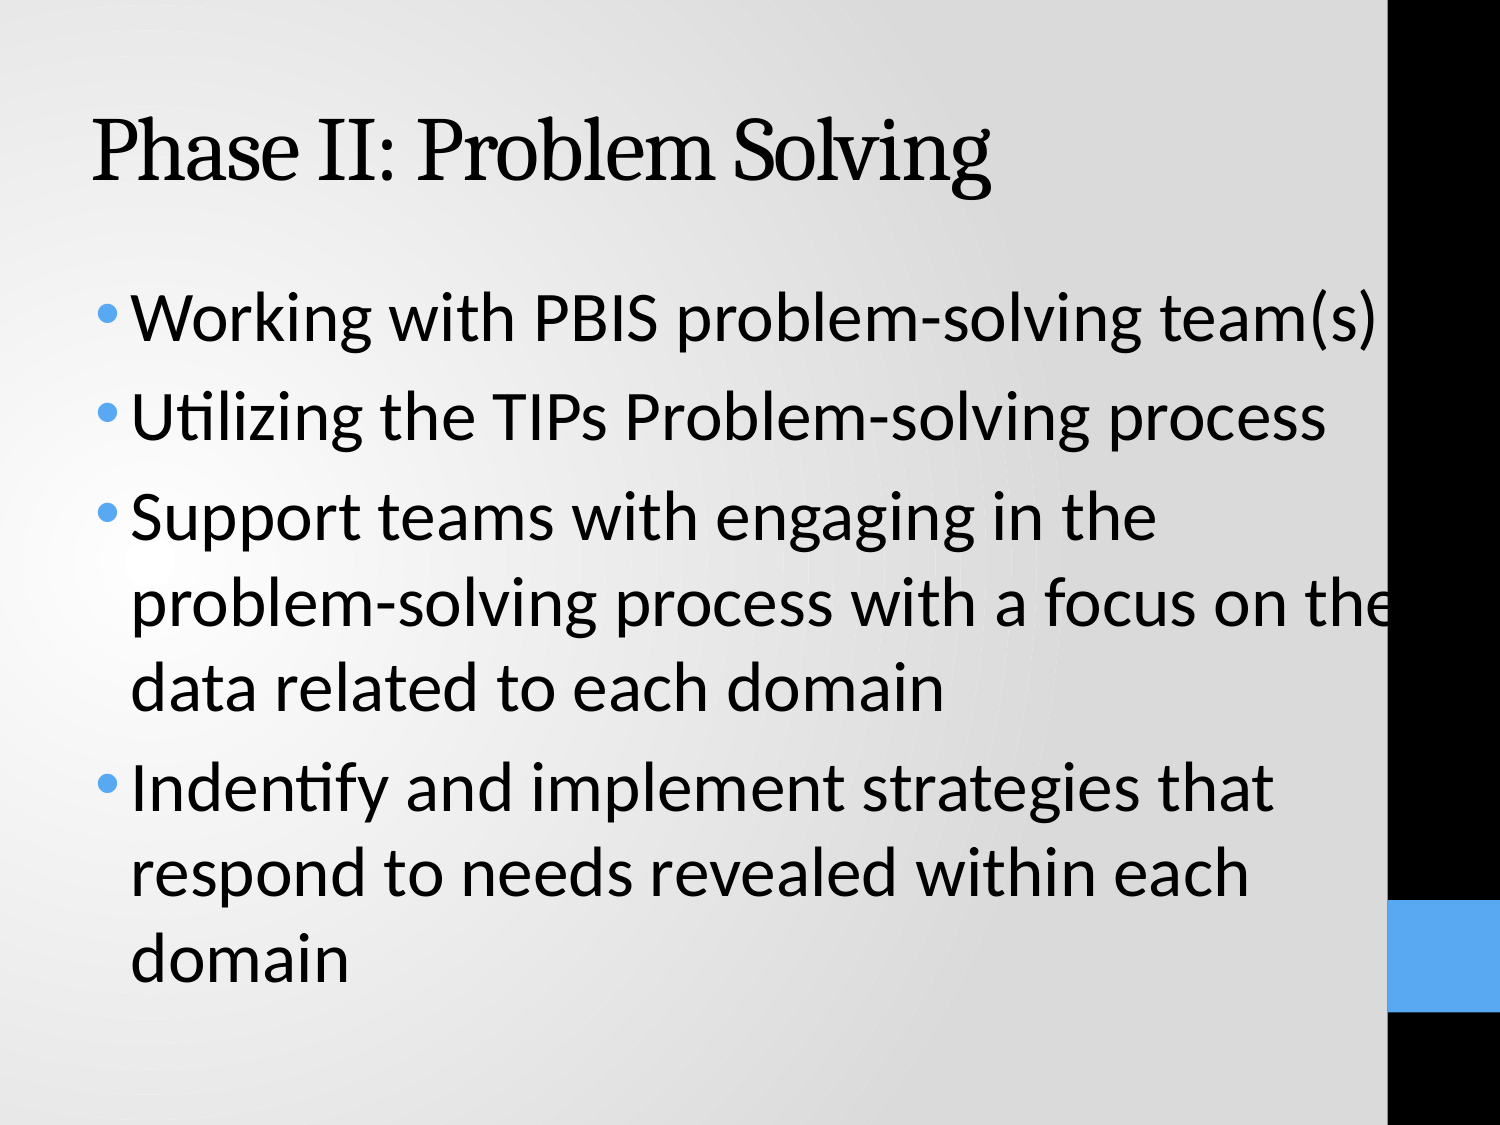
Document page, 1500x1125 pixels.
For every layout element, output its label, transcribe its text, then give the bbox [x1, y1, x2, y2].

title Phase II: Problem Solving [75, 50, 1350, 238]
list Working with PBIS problem-solving team(s) Utilizing the TIPs Problem-solving process Support teams with engaging in the problem-solving process with a focus on the data related to each domain Indentify and implement strategies that respond to needs revealed within each domain [62, 262, 1425, 1063]
